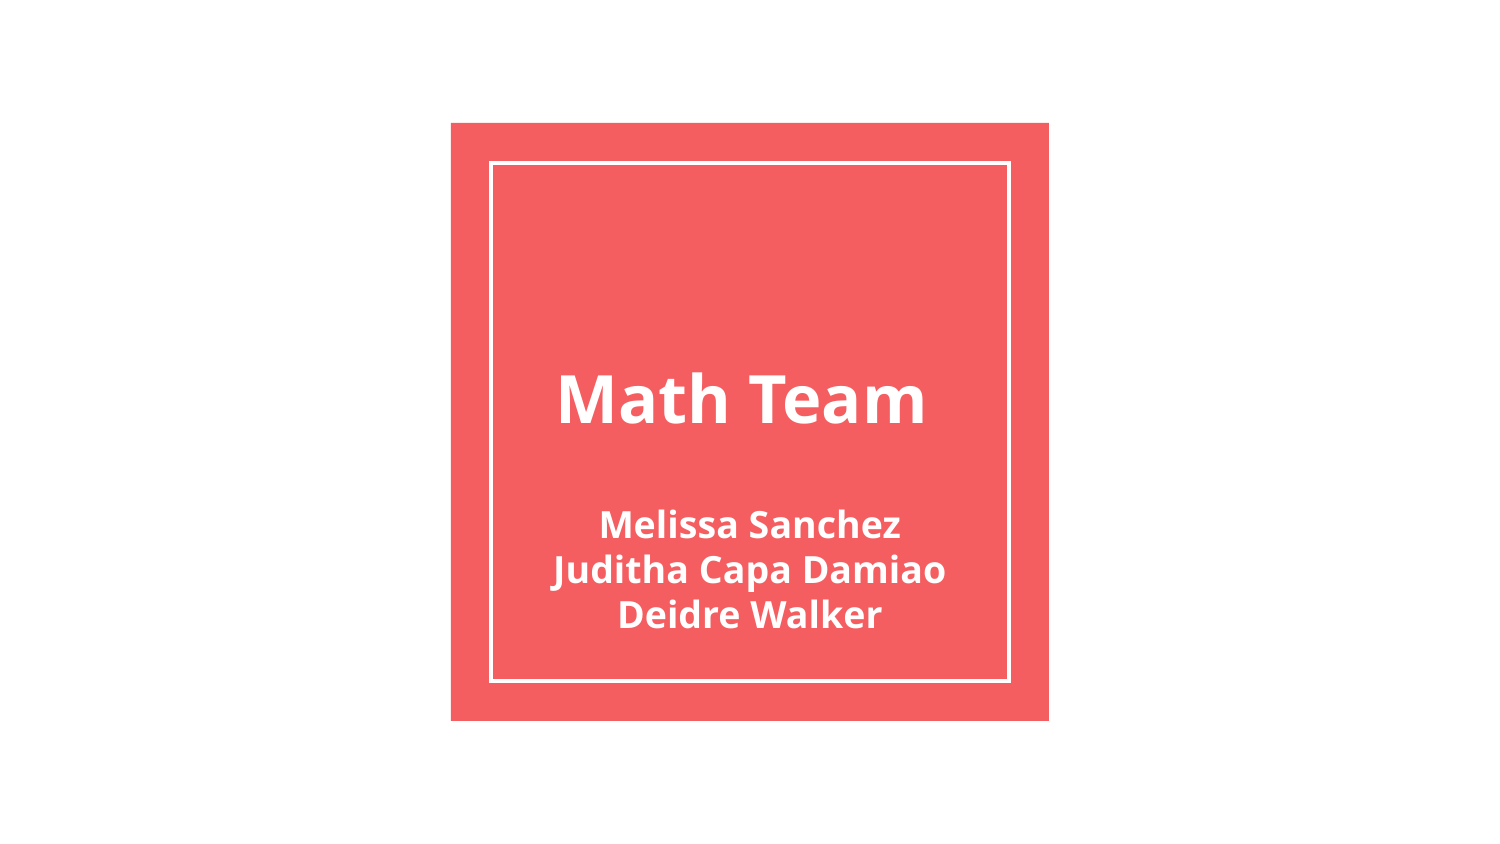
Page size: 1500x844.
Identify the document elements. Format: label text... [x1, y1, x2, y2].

subtitle Melissa Sanchez Juditha Capa Damiao Deidre Walker [507, 464, 993, 651]
title Math Team [507, 266, 993, 464]
